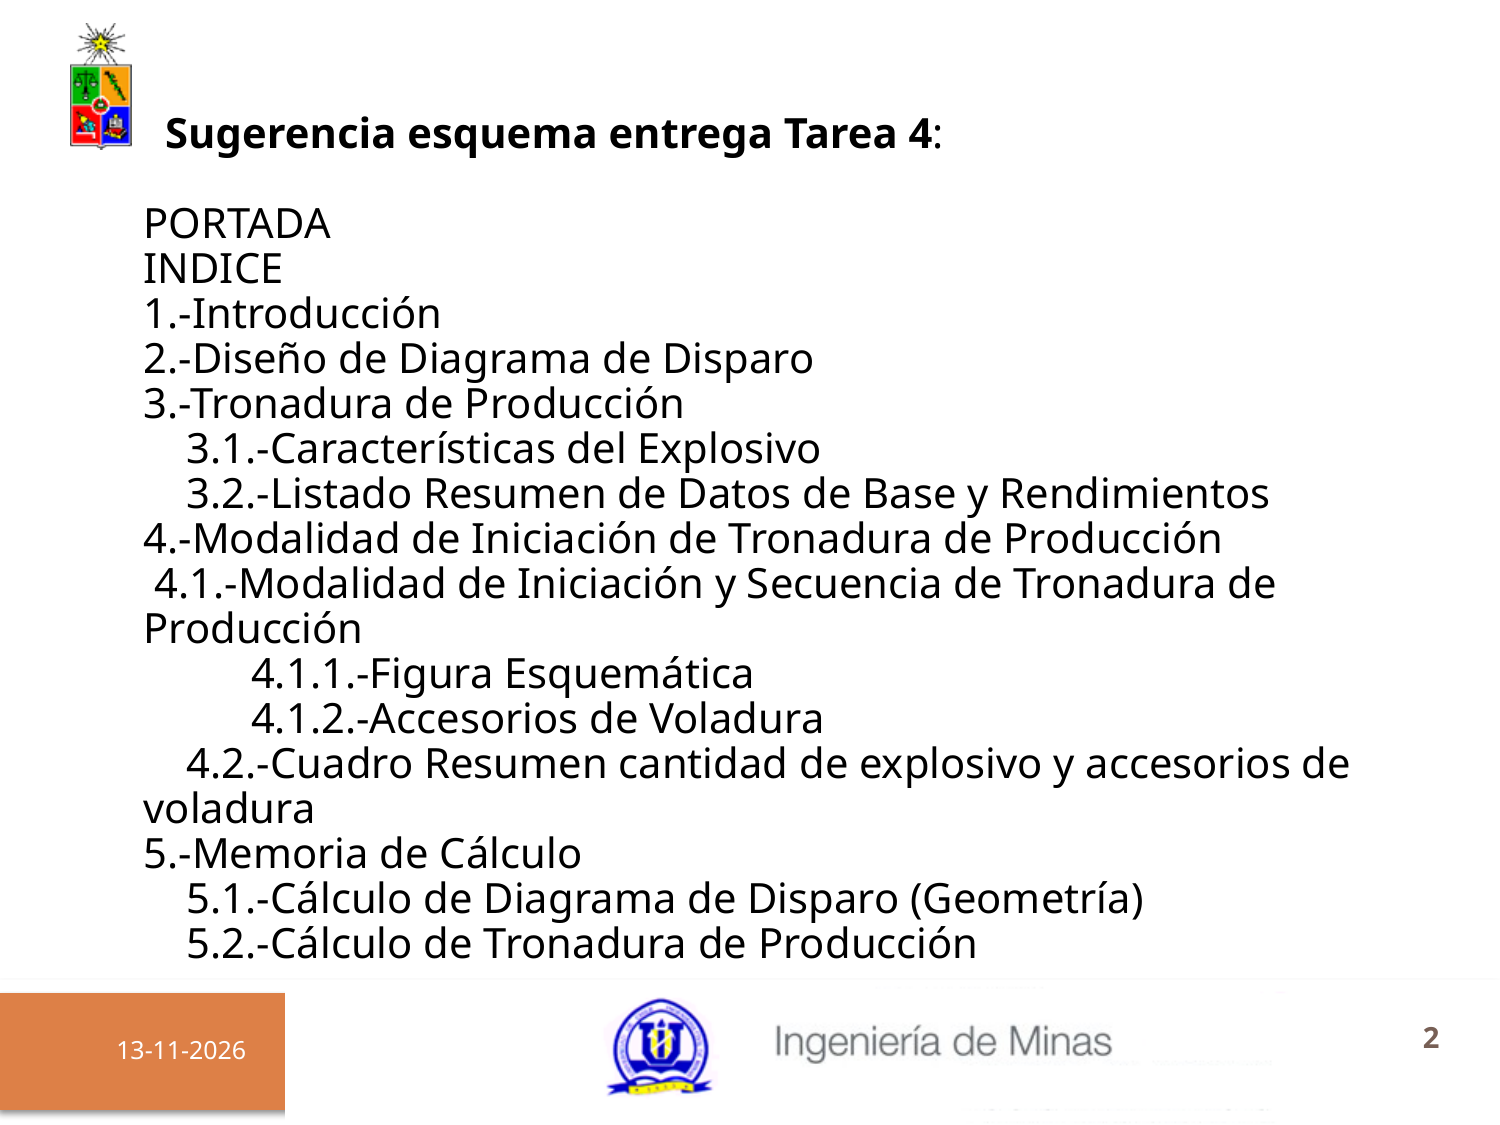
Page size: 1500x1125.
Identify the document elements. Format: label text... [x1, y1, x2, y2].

picture [69, 23, 132, 151]
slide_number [12, 995, 279, 1108]
picture [285, 980, 1500, 1125]
text_box Sugerencia esquema entrega Tarea 4: PORTADA INDICE 1.-Introducción 2.-Diseño de Diagrama de Disparo 3.-Tronadura de Producción 3.1.-Características del Explosivo 3.2.-Listado Resumen de Datos de Base y Rendimientos 4.-Modalidad de Iniciación de Tronadura de Producción 4.1.-Modalidad de Iniciación y Secuencia de Tronadura de Producción 4.1.1.-Figura Esquemática 4.1.2.-Accesorios de Voladura 4.2.-Cuadro Resumen cantidad de explosivo y accesorios de voladura 5.-Memoria de Cálculo 5.1.-Cálculo de Diagrama de Disparo (Geometría) 5.2.-Cálculo de Tronadura de Producción [128, 105, 1465, 976]
